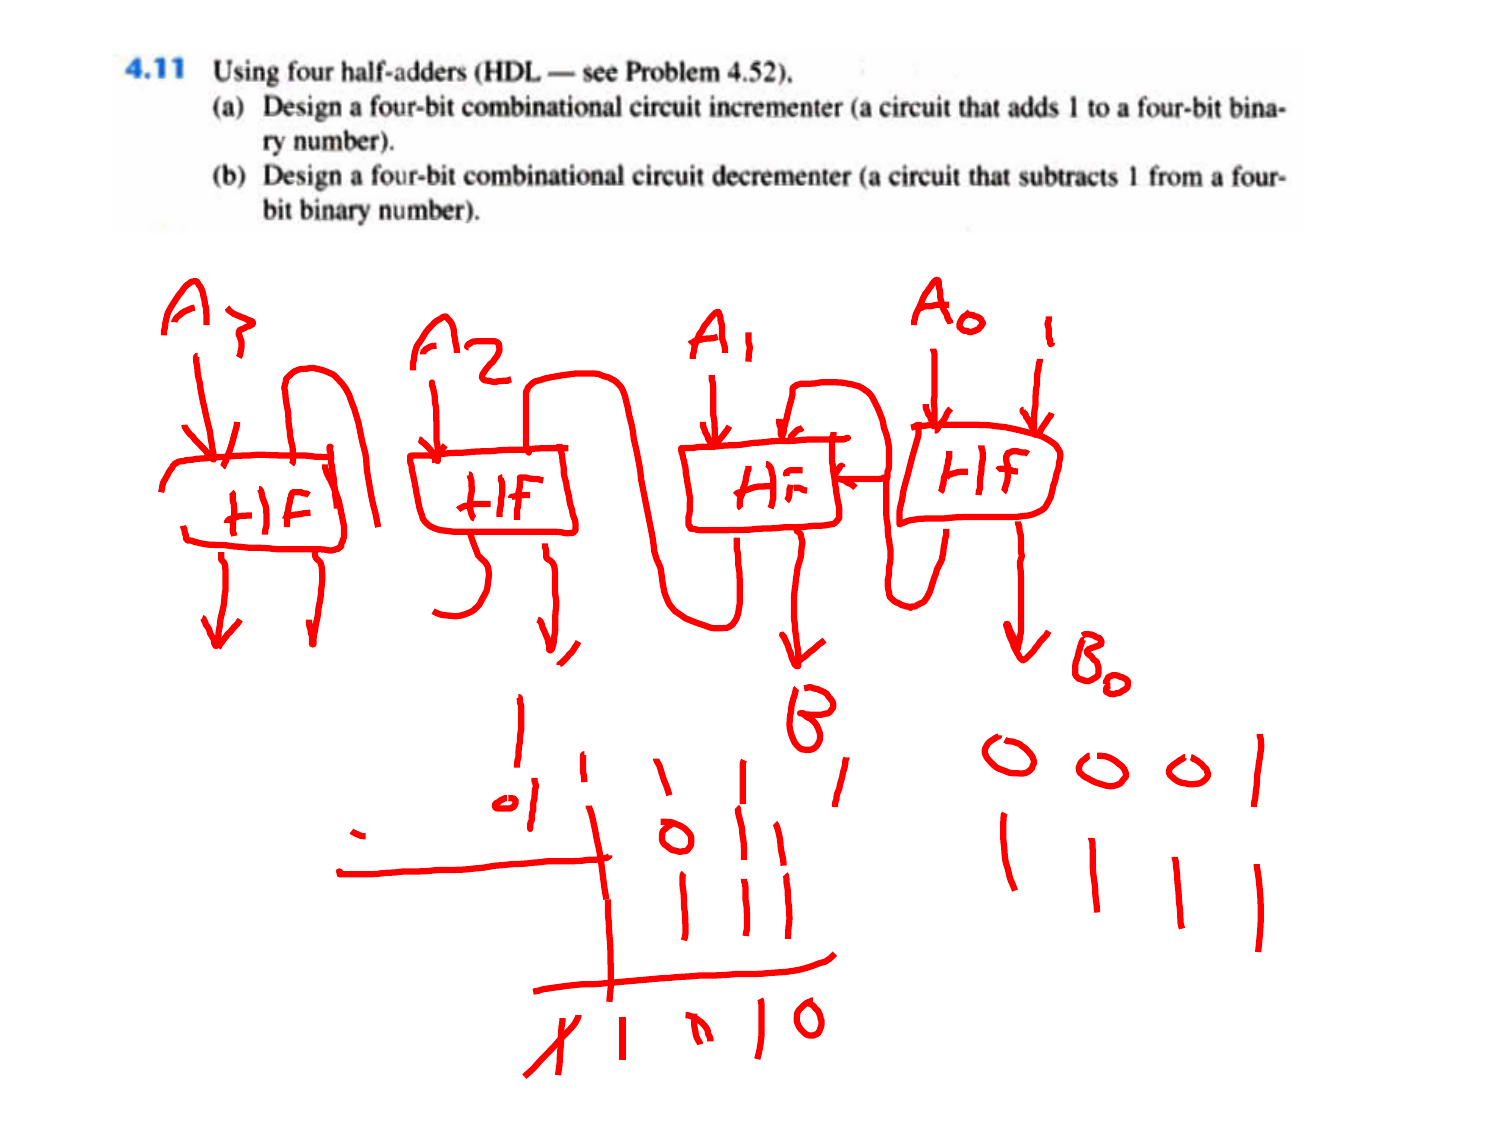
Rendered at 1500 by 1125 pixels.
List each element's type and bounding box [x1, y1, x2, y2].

text_box [160, 279, 1262, 1077]
picture [112, 49, 1305, 234]
